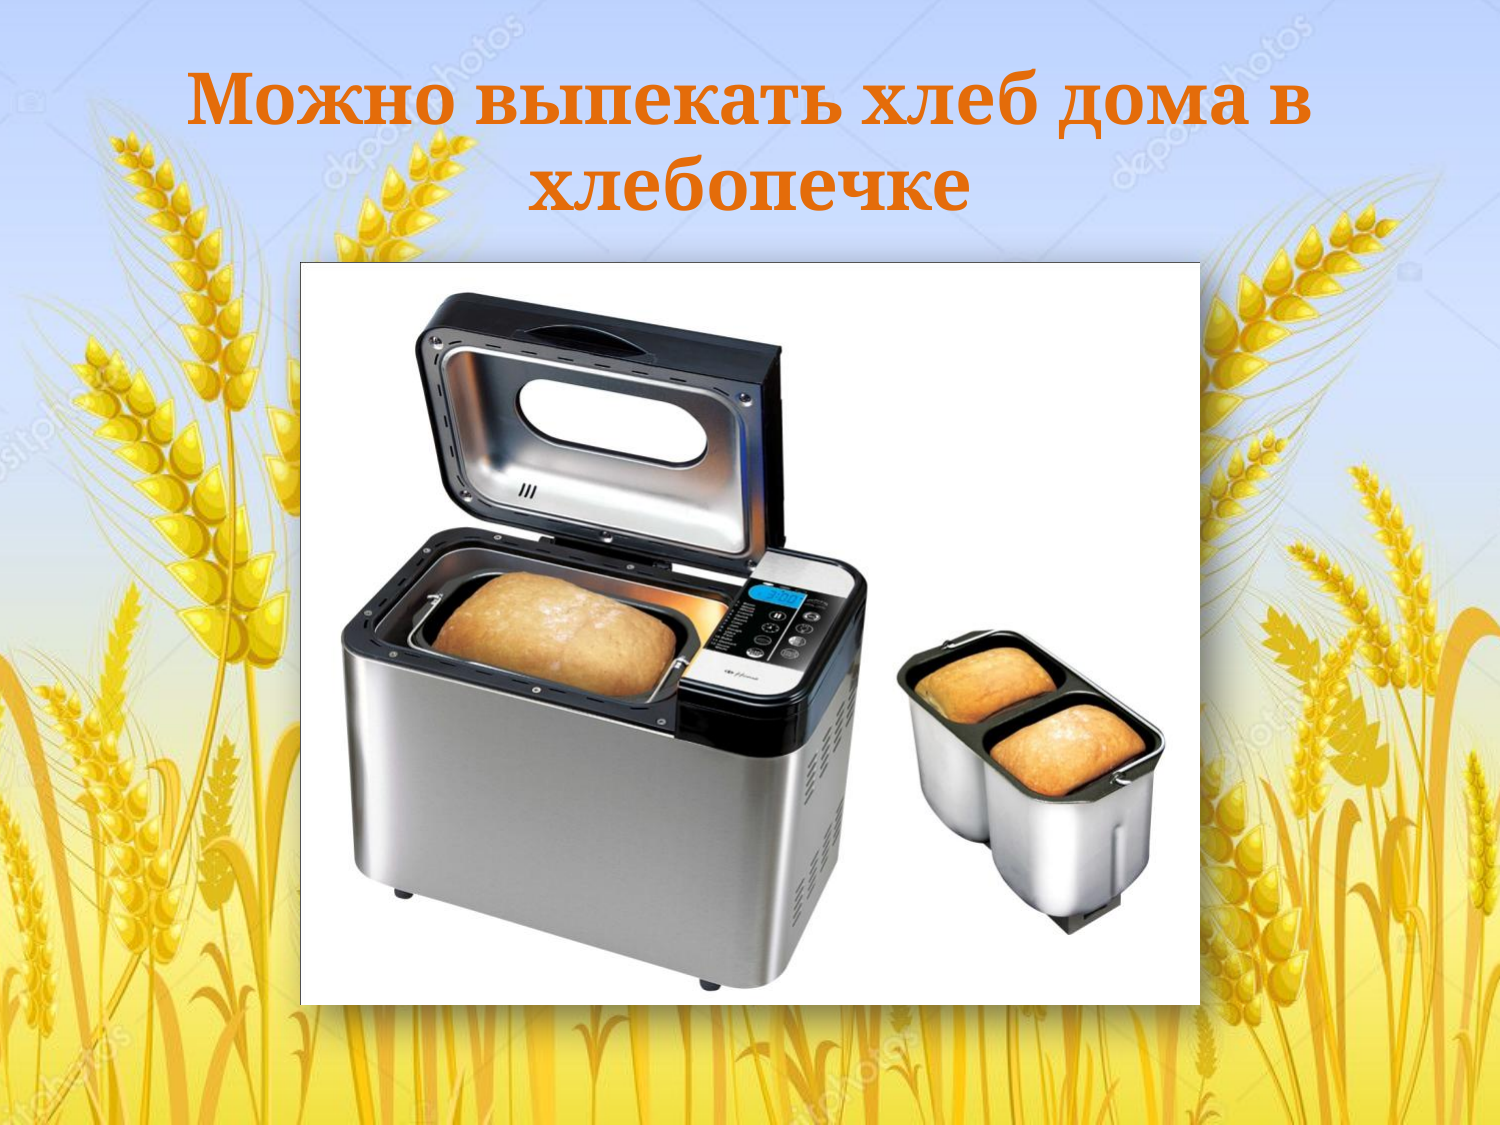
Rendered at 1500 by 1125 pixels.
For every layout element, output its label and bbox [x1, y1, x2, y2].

list [300, 262, 1200, 1005]
picture [0, 0, 1500, 1125]
